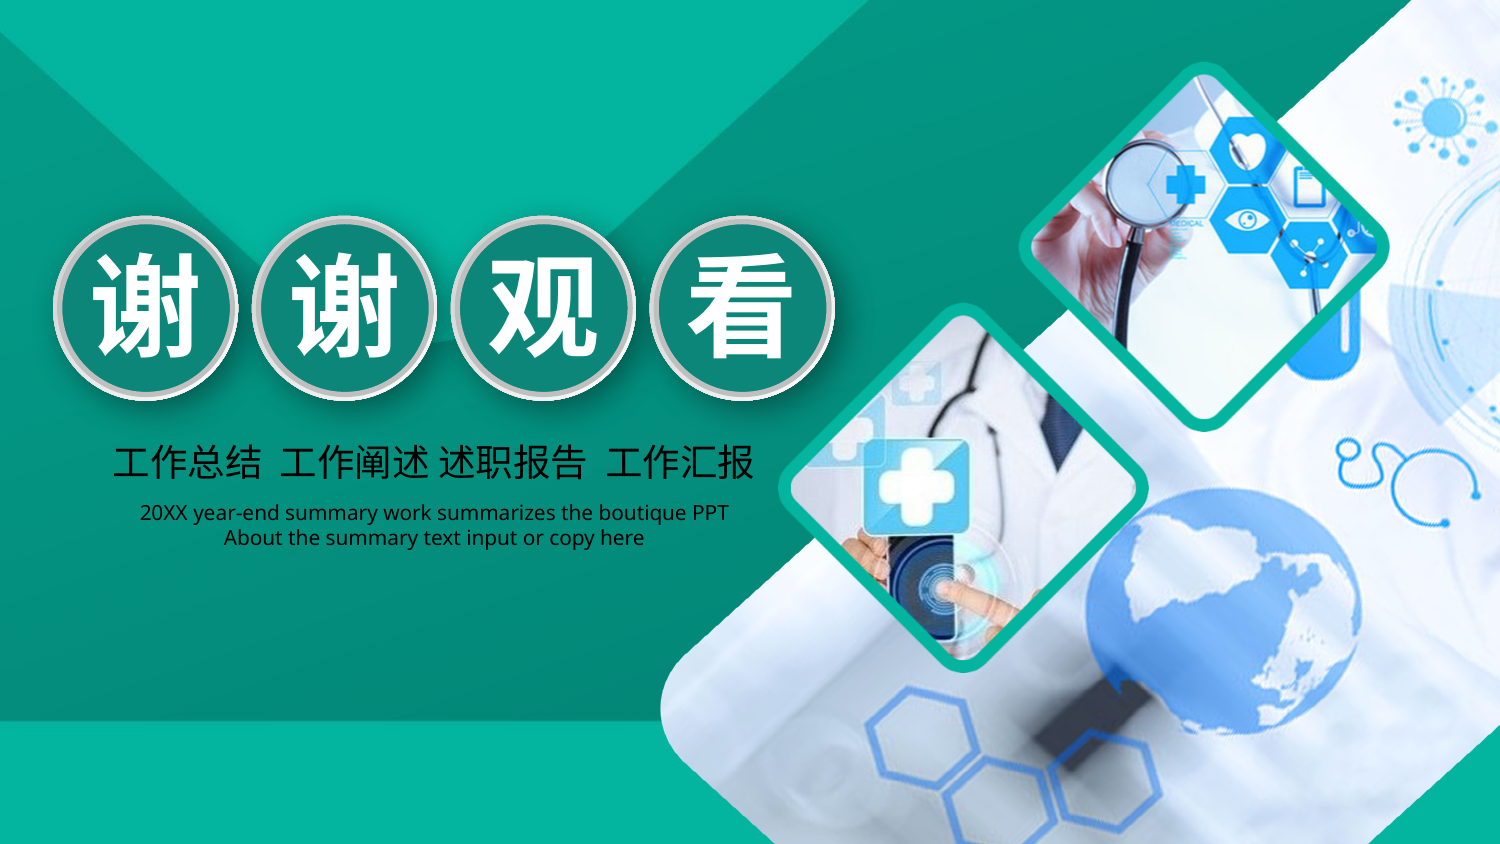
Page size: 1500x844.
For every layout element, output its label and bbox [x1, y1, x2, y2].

text_box [450, 215, 636, 401]
text_box [251, 215, 437, 401]
picture [0, 0, 1500, 844]
text_box [649, 215, 835, 401]
text_box [52, 215, 239, 401]
